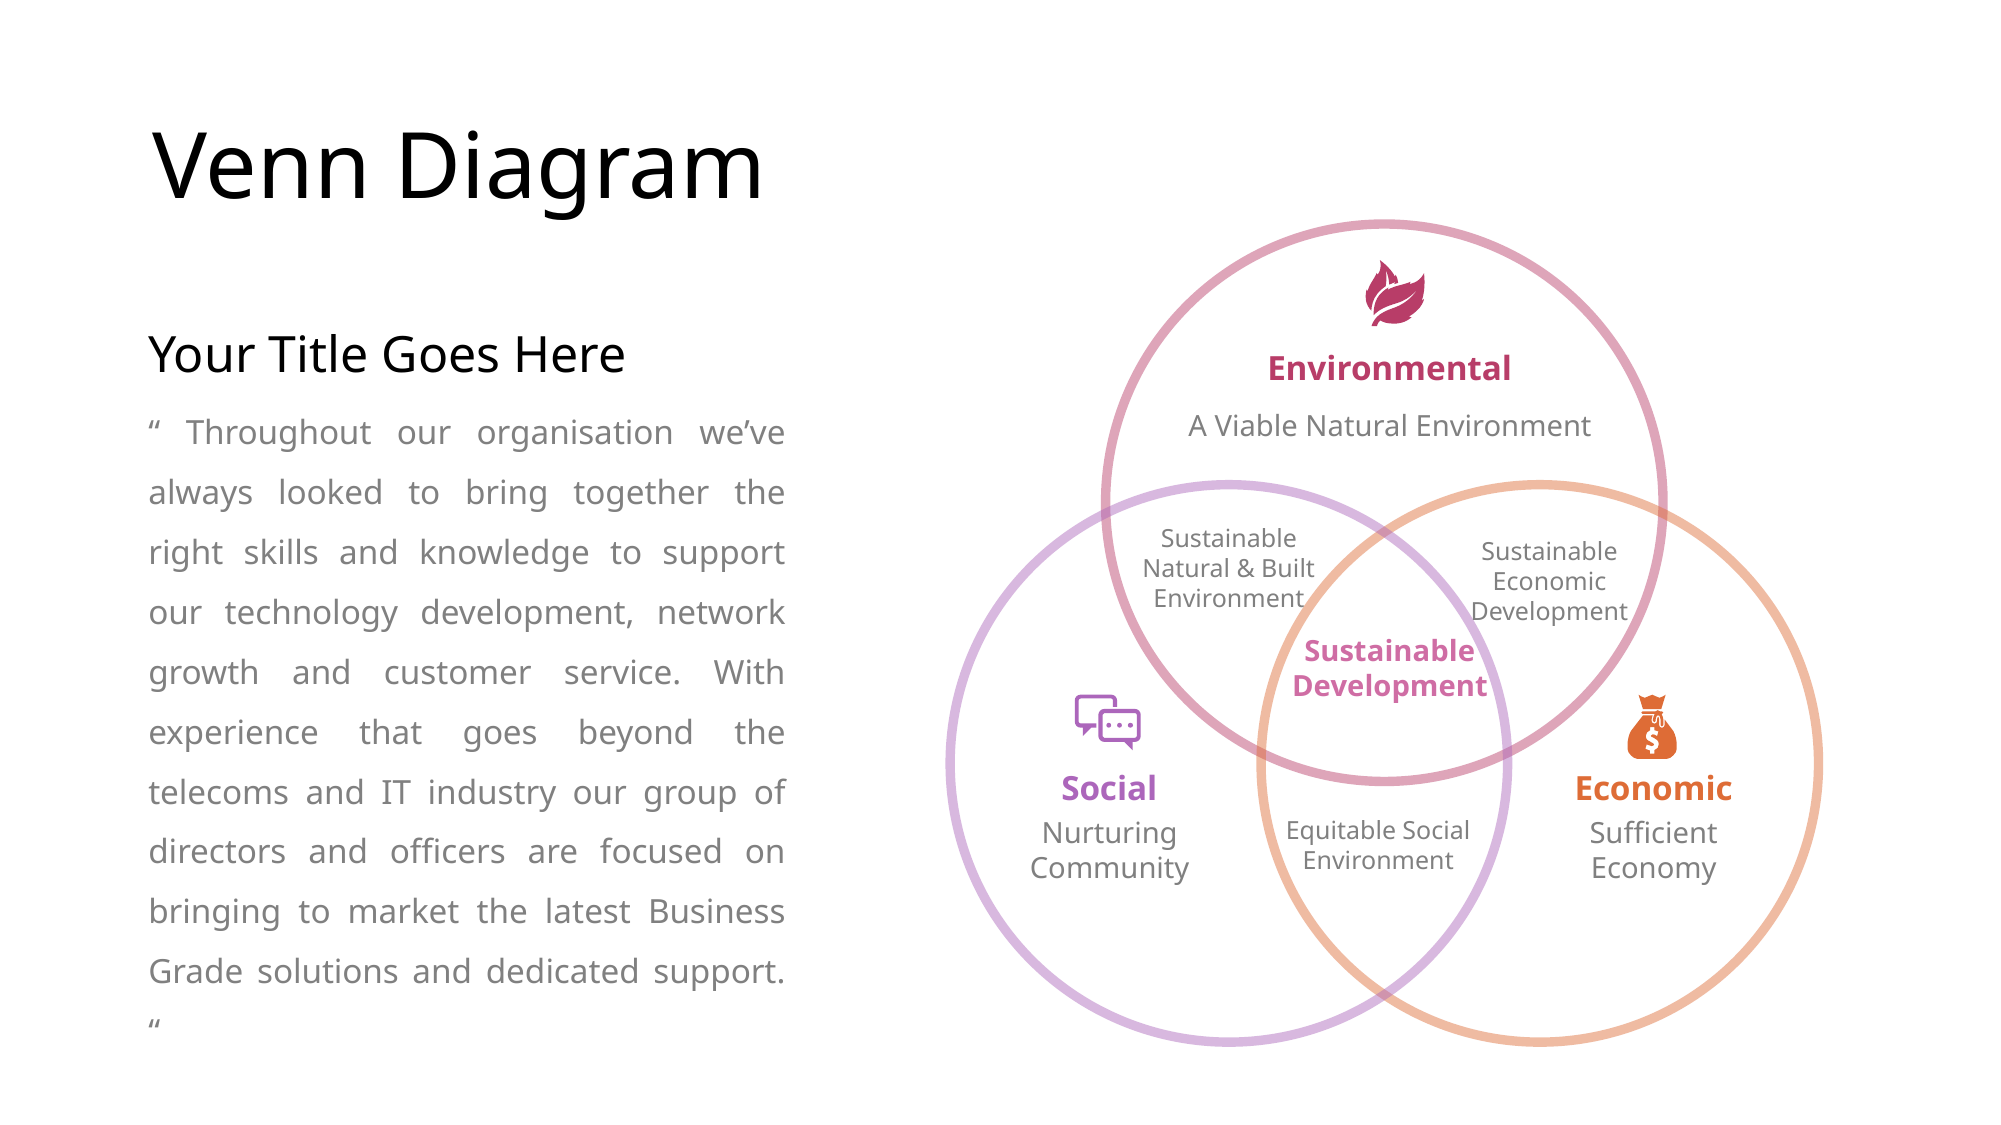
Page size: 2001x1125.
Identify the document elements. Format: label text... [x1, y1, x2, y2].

text_box [974, 880, 1484, 1044]
text_box Economic [1452, 746, 1855, 794]
text_box Sustainable Natural & Built Environment [1075, 502, 1383, 587]
text_box [1365, 260, 1425, 327]
text_box [1129, 483, 1329, 502]
text_box Nurturing Community [809, 794, 1224, 880]
text_box Social [908, 746, 1311, 794]
text_box Equitable Social Environment [1224, 794, 1533, 880]
text_box [1385, 524, 1395, 537]
text_box [1457, 536, 1820, 746]
text_box A Viable Natural Environment [1089, 369, 1691, 455]
text_box [949, 529, 1509, 794]
text_box [1627, 694, 1677, 759]
text_box [1411, 483, 1669, 515]
title Venn Diagram [137, 59, 1863, 278]
text_box [1138, 222, 1631, 369]
text_box [1098, 708, 1141, 751]
text_box [1385, 880, 1795, 1044]
text_box Sustainable Economic Development [1395, 515, 1704, 600]
text_box Sufficient Economy [1533, 794, 1955, 880]
text_box [1074, 694, 1118, 737]
text_box “ Throughout our organisation we’ve always looked to bring together the right skills and knowledge to support our technology development, network growth and customer service. With experience that goes beyond the telecoms and IT industry our group of directors and officers are focused on bringing to market the latest Business Grade solutions and dedicated support. “ [133, 384, 802, 1058]
text_box Environmental [1188, 326, 1592, 369]
text_box [1104, 455, 1665, 530]
text_box Your Title Goes Here [133, 315, 710, 384]
text_box Sustainable Development [1188, 611, 1592, 722]
